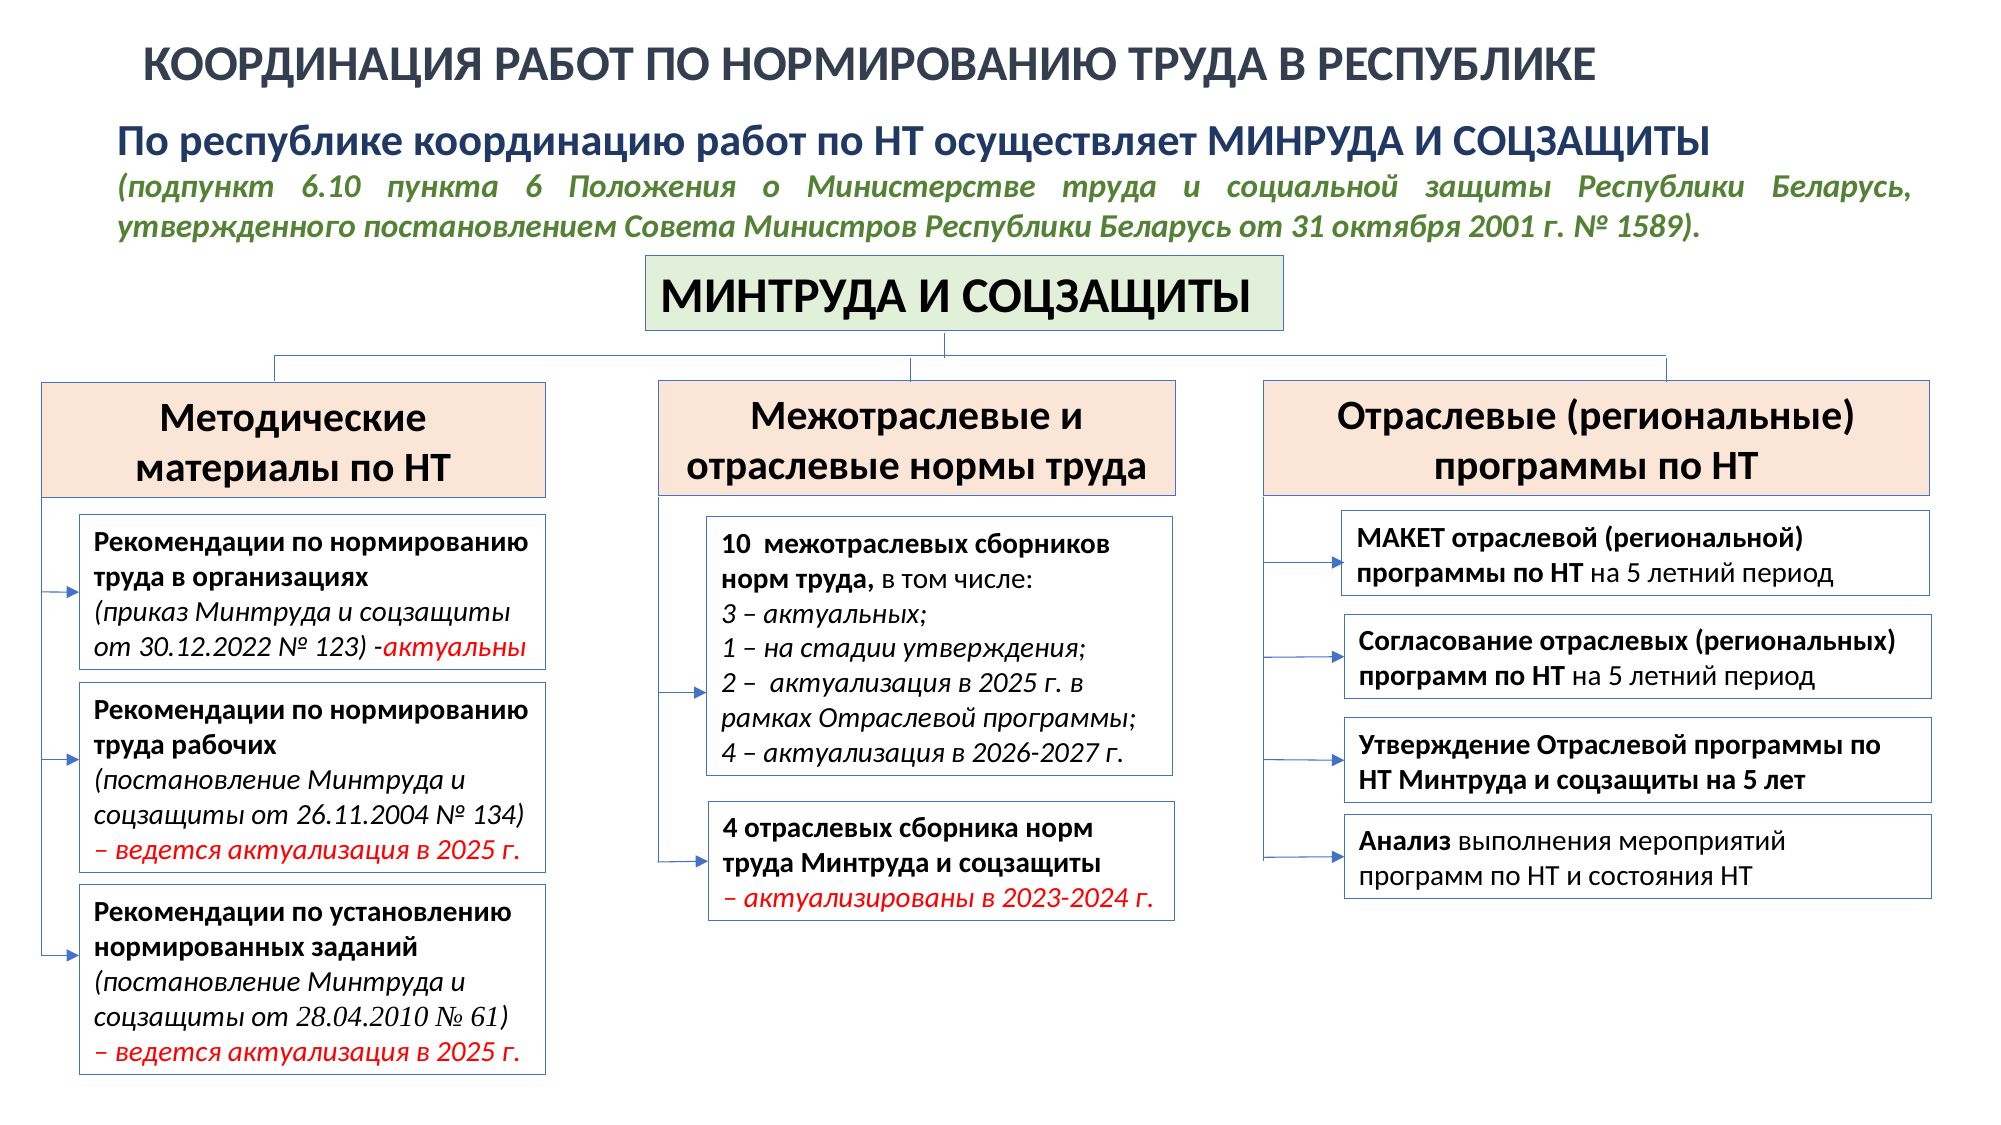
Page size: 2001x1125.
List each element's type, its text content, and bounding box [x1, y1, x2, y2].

text_box 10 межотраслевых сборников норм труда, в том числе: 3 – актуальных; 1 – на стадии утверждения; 2 – актуализация в 2025 г. в рамках Отраслевой программы; 4 – актуализация в 2026-2027 г. [706, 516, 1173, 776]
text_box 4 отраслевых сборника норм труда Минтруда и соцзащиты – актуализированы в 2023-2024 г. [708, 801, 1175, 921]
text_box Утверждение Отраслевой программы по НТ Минтруда и соцзащиты на 5 лет [1344, 717, 1932, 803]
text_box Координация работ по нормированию труда В республике [128, 23, 1613, 99]
text_box Методические материалы по НТ [41, 382, 546, 498]
text_box Рекомендации по нормированию труда в организациях (приказ Минтруда и соцзащиты от 30.12.2022 № 123) -актуальны [79, 514, 546, 670]
text_box Межотраслевые и отраслевые нормы труда [658, 380, 1176, 496]
text_box Рекомендации по нормированию труда рабочих (постановление Минтруда и соцзащиты от 26.11.2004 № 134) – ведется актуализация в 2025 г. [79, 682, 546, 873]
text_box МАКЕТ отраслевой (региональной) программы по НТ на 5 летний период [1341, 510, 1930, 596]
text_box МИНТРУДА И СОЦЗАЩИТЫ [645, 255, 1284, 331]
text_box Анализ выполнения мероприятий программ по НТ и состояния НТ [1344, 814, 1932, 899]
text_box Отраслевые (региональные) программы по НТ [1263, 380, 1930, 496]
text_box Рекомендации по установлению нормированных заданий (постановление Минтруда и соцзащиты от 28.04.2010 № 61) – ведется актуализация в 2025 г. [79, 884, 546, 1075]
text_box По республике координацию работ по НТ осуществляет МИНРУДА И СОЦЗАЩИТЫ (подпункт 6.10 пункта 6 Положения о Министерстве труда и социальной защиты Республики Беларусь, утвержденного постановлением Совета Министров Республики Беларусь от 31 октября 2001 г. № 1589). [102, 103, 1930, 252]
text_box Согласование отраслевых (региональных) программ по НТ на 5 летний период [1344, 614, 1932, 699]
